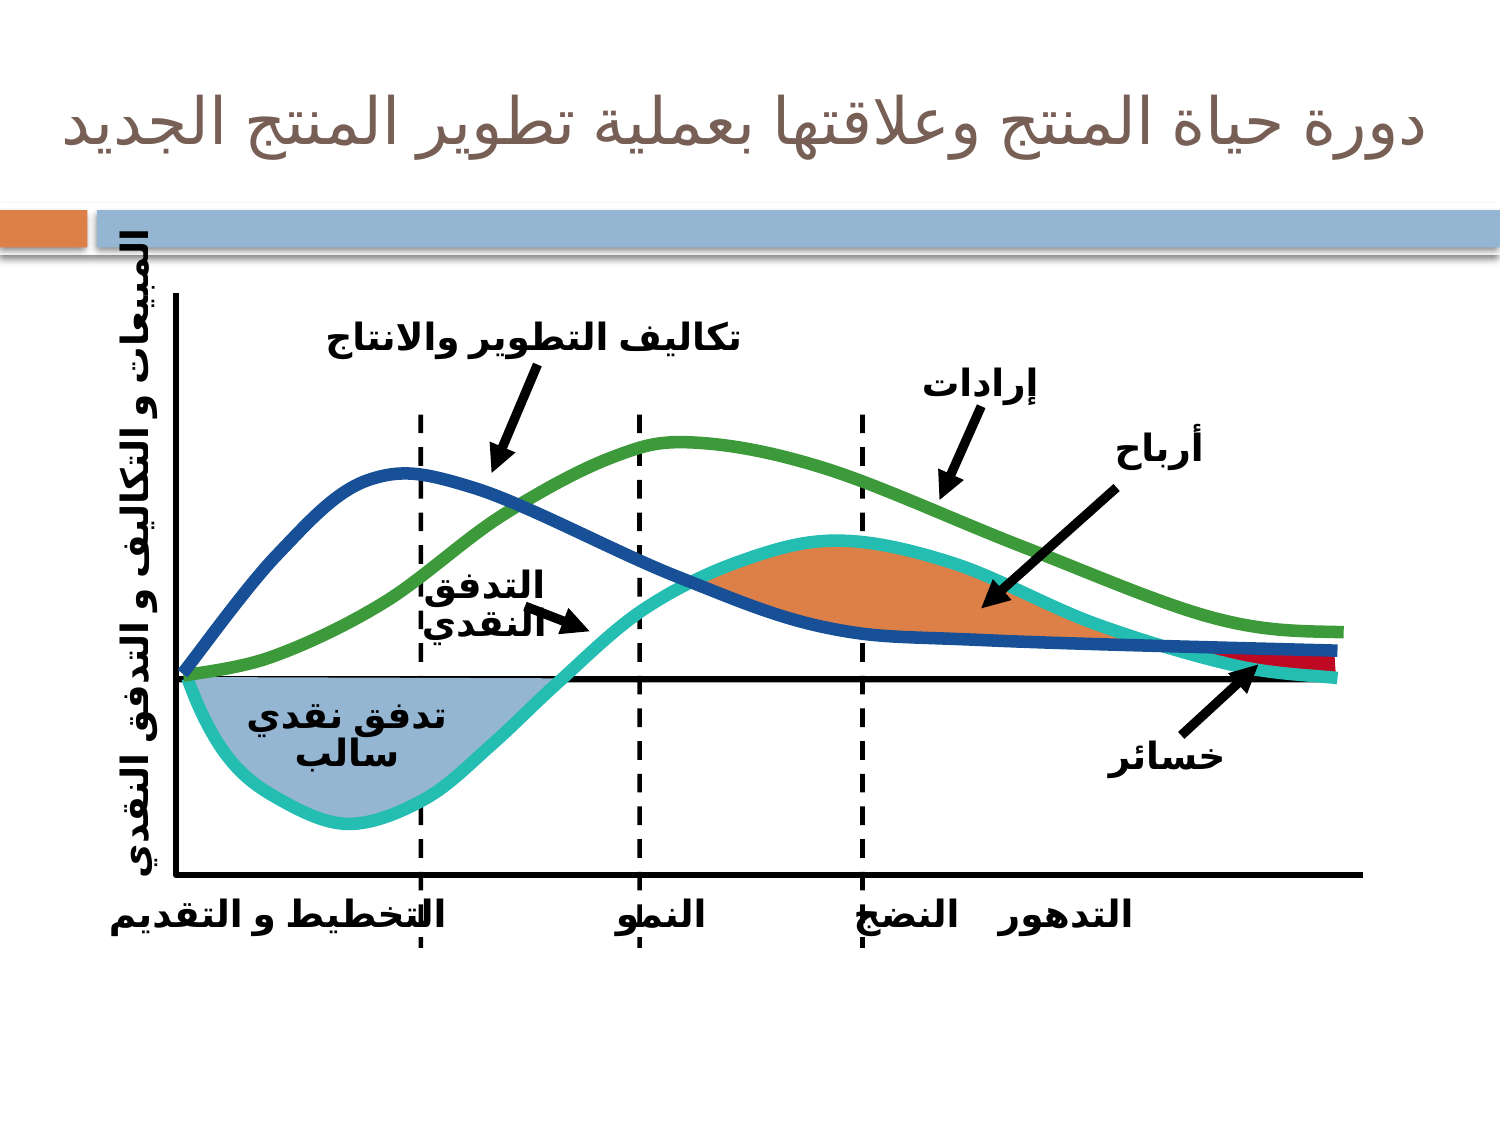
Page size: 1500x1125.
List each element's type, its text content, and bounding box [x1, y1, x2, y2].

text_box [103, 292, 1363, 949]
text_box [374, 305, 693, 474]
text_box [403, 560, 590, 654]
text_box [980, 423, 1208, 609]
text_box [187, 539, 1338, 825]
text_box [1112, 664, 1259, 786]
title دورة حياة المنتج وعلاقتها بعملية تطوير المنتج الجديد [46, 37, 1477, 200]
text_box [925, 351, 1035, 501]
